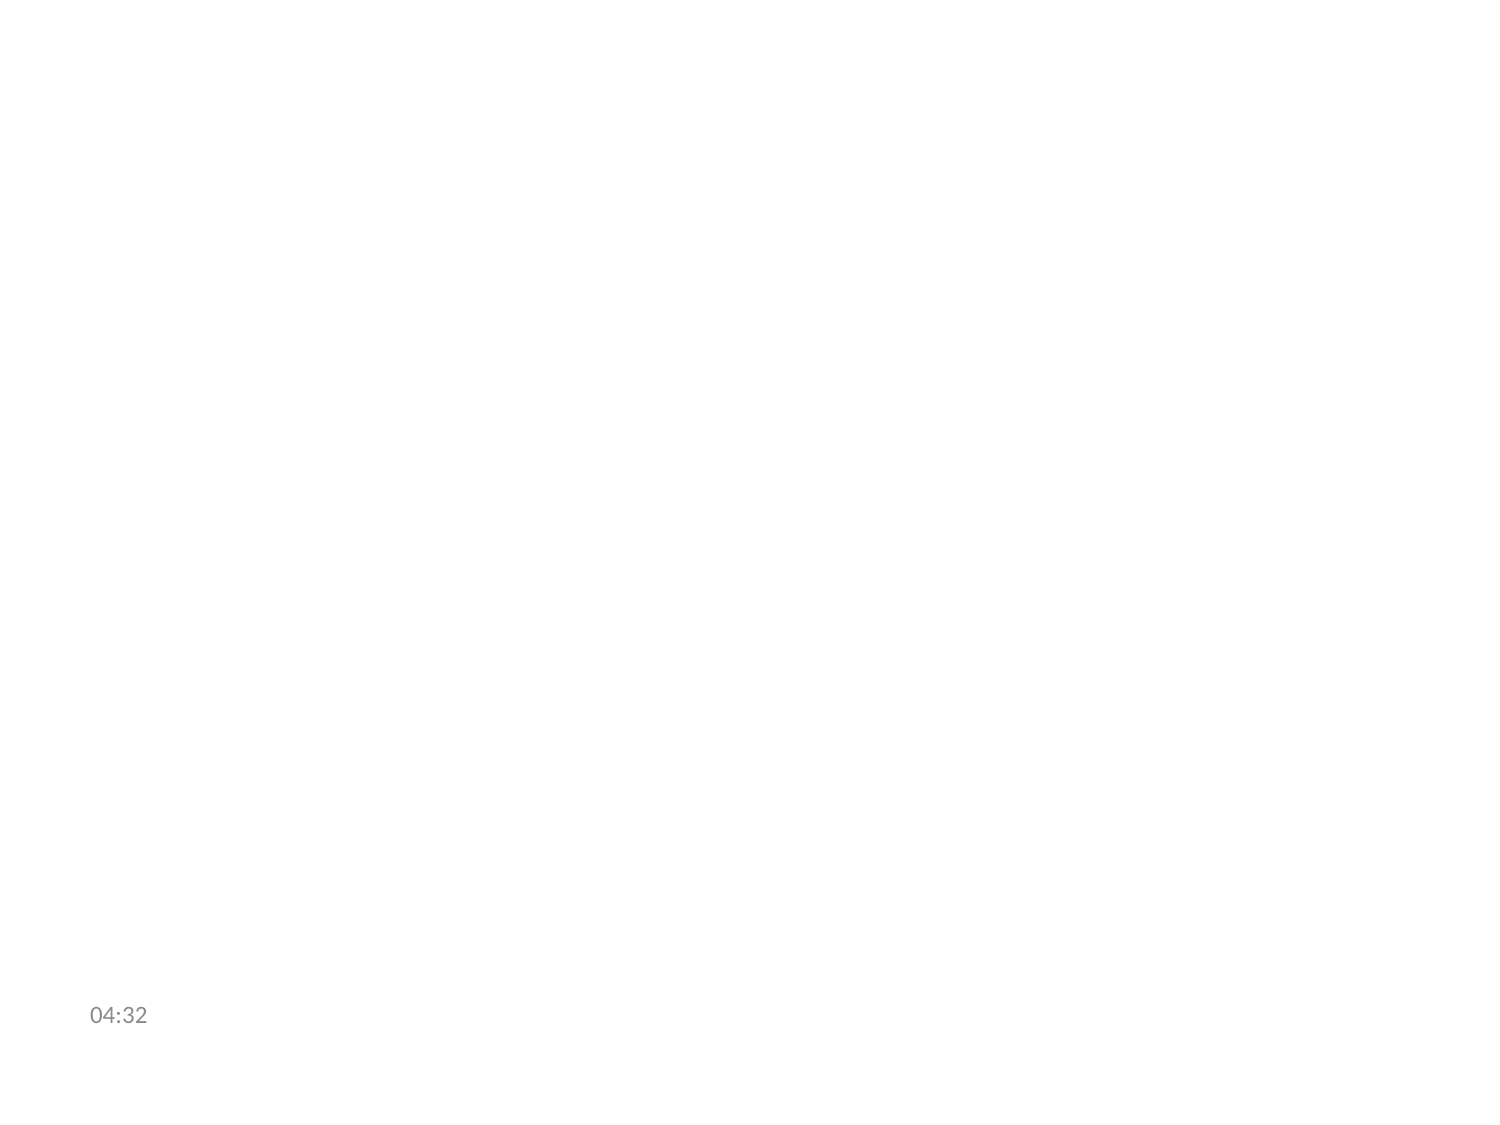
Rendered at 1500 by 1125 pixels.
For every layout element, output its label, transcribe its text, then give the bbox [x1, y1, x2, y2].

text_box 15:35 [75, 983, 425, 1044]
